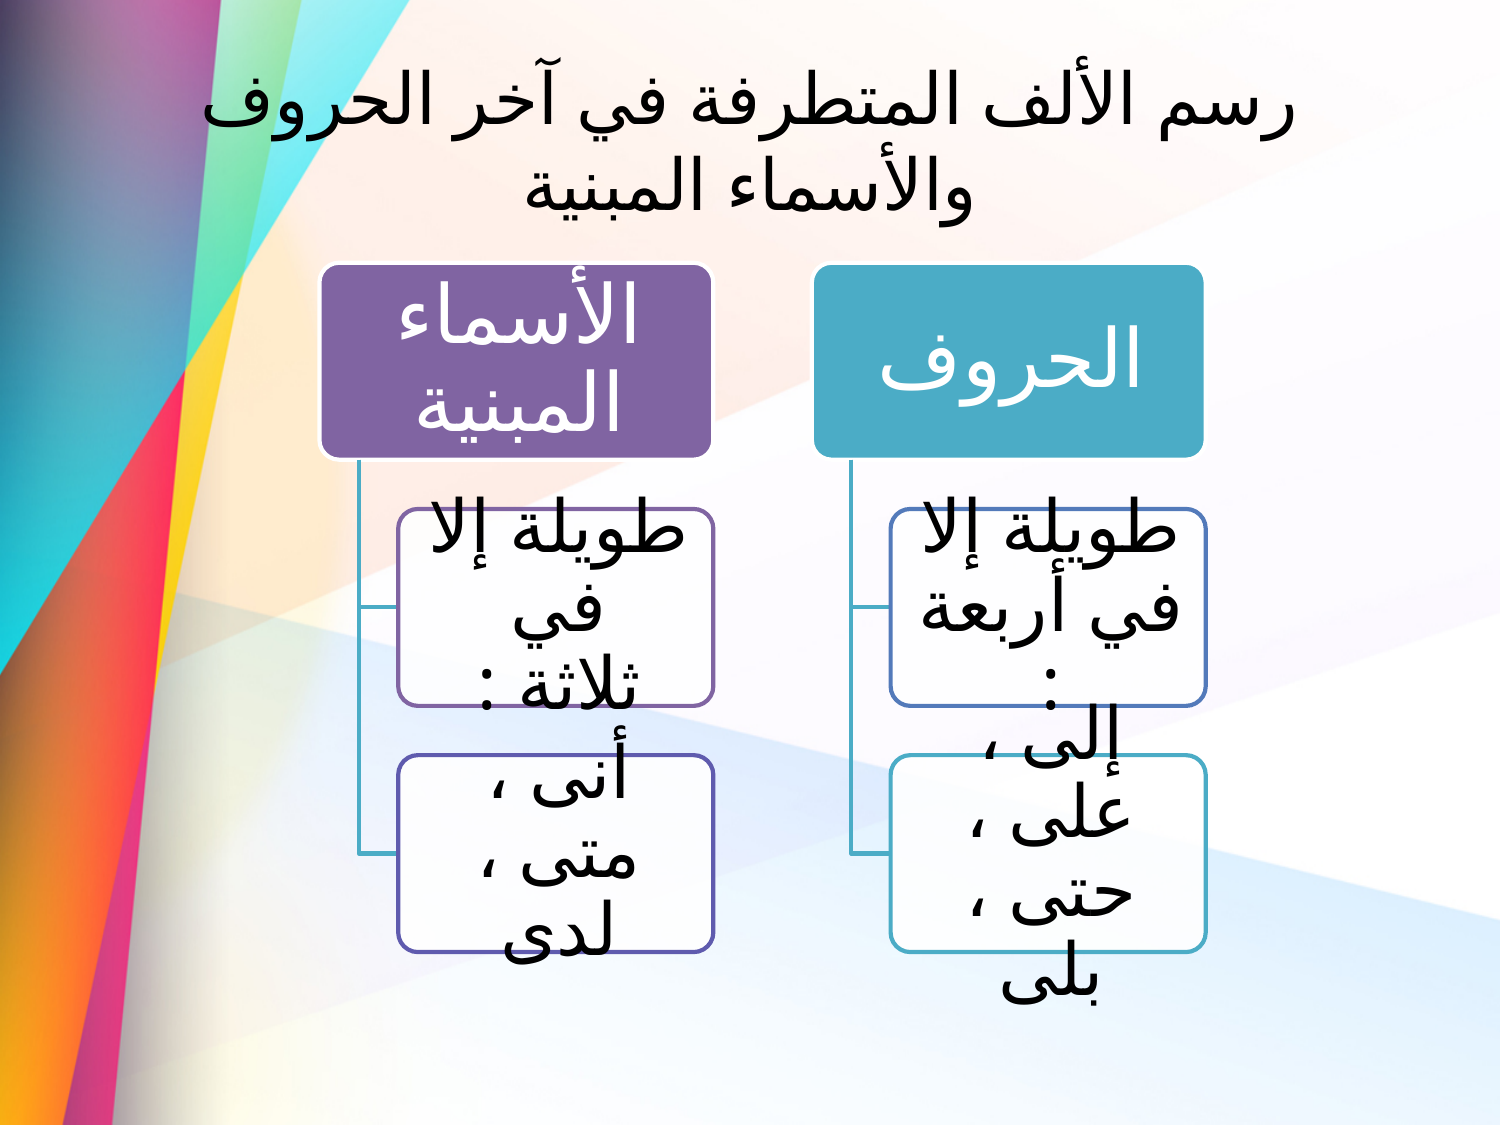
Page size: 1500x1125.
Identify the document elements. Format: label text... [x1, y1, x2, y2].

title رسم الألف المتطرفة في آخر الحروف والأسماء المبنية [75, 45, 1425, 233]
picture [0, 0, 1500, 1125]
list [100, 262, 1426, 953]
